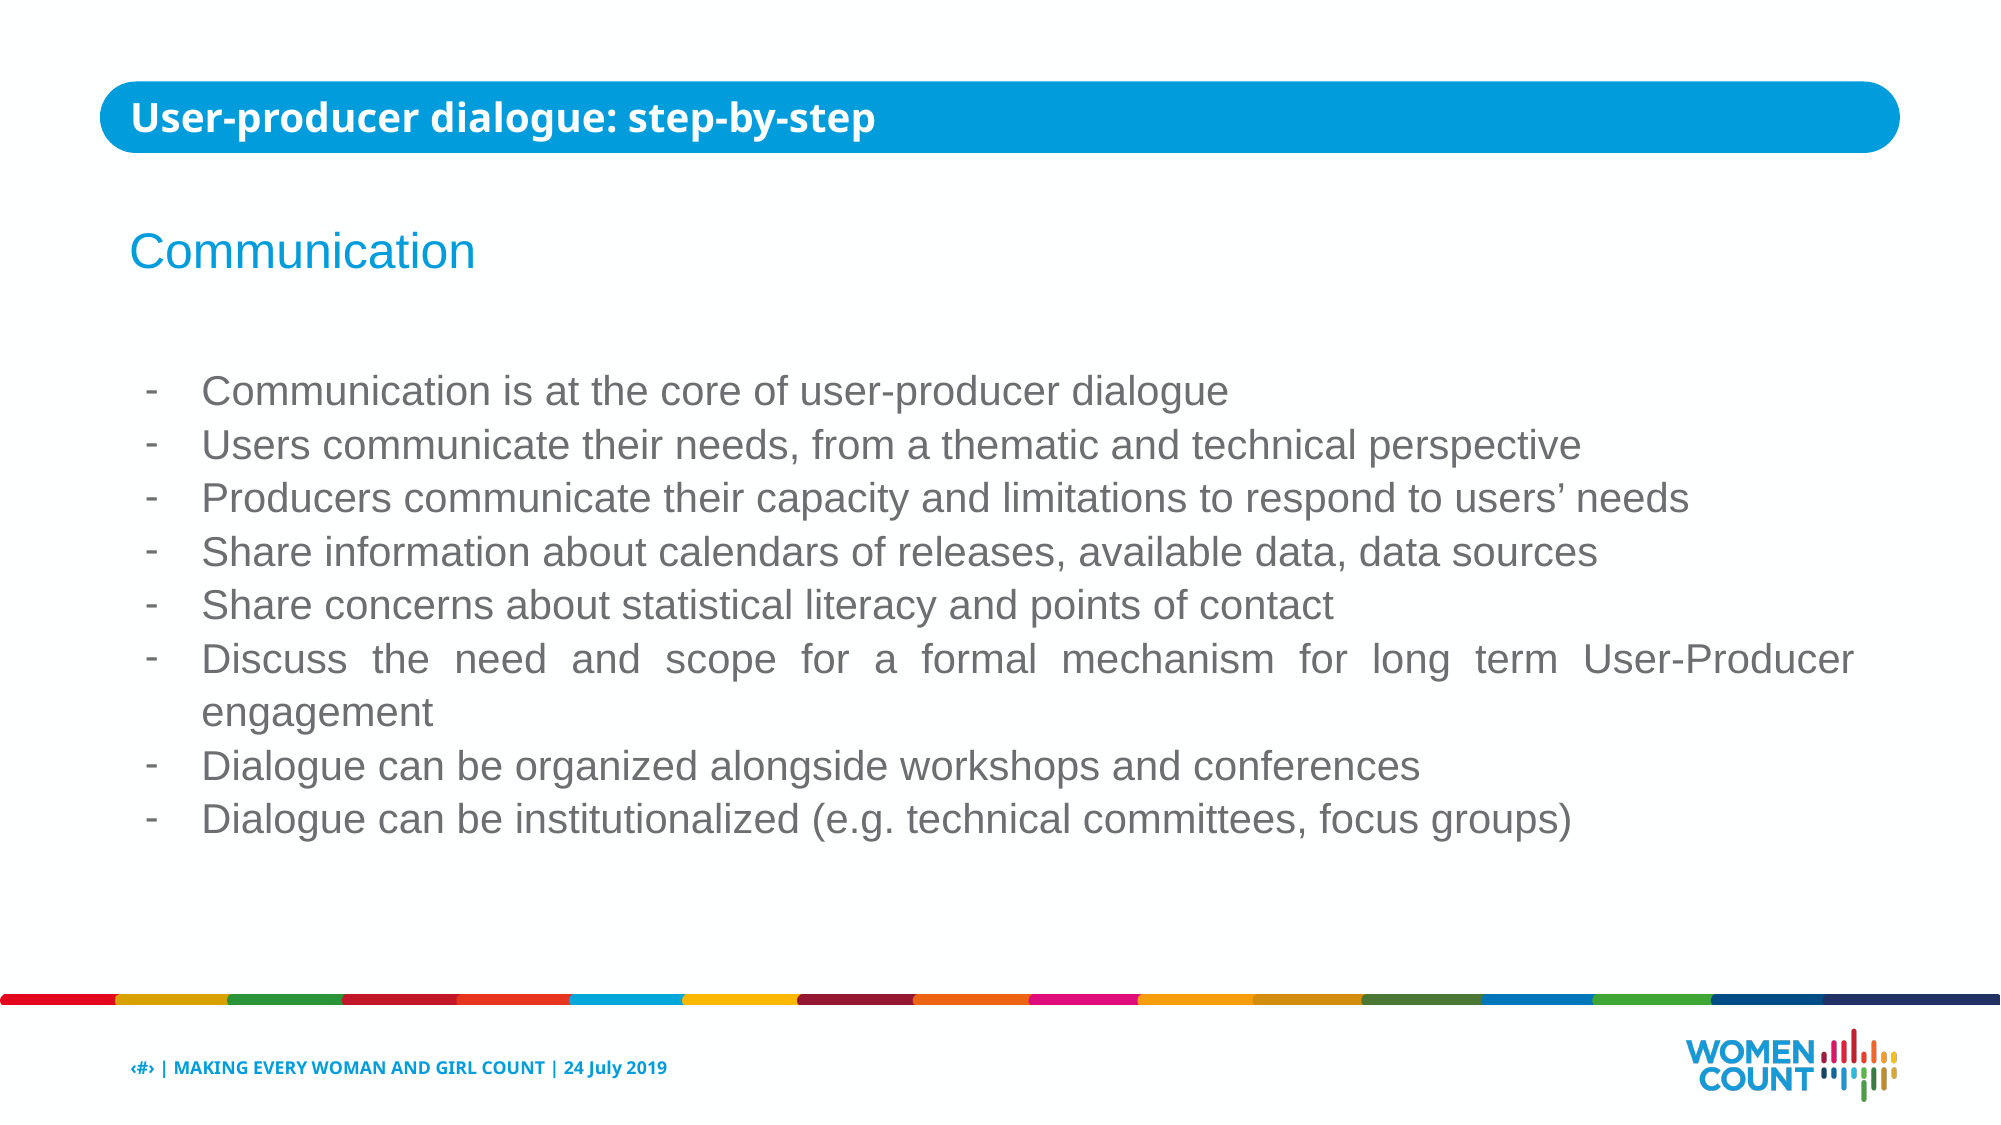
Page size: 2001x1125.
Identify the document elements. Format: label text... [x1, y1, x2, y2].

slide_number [130, 1056, 1198, 1078]
list User-producer dialogue: step-by-step [130, 92, 1872, 142]
text_box Communication is at the core of user-producer dialogue Users communicate their needs, from a thematic and technical perspective Producers communicate their capacity and limitations to respond to users’ needs Share information about calendars of releases, available data, data sources Share concerns about statistical literacy and points of contact Discuss the need and scope for a formal mechanism for long term User-Producer engagement Dialogue can be organized alongside workshops and conferences Dialogue can be institutionalized (e.g. technical committees, focus groups) [130, 352, 1871, 962]
list Communication [129, 218, 1871, 297]
